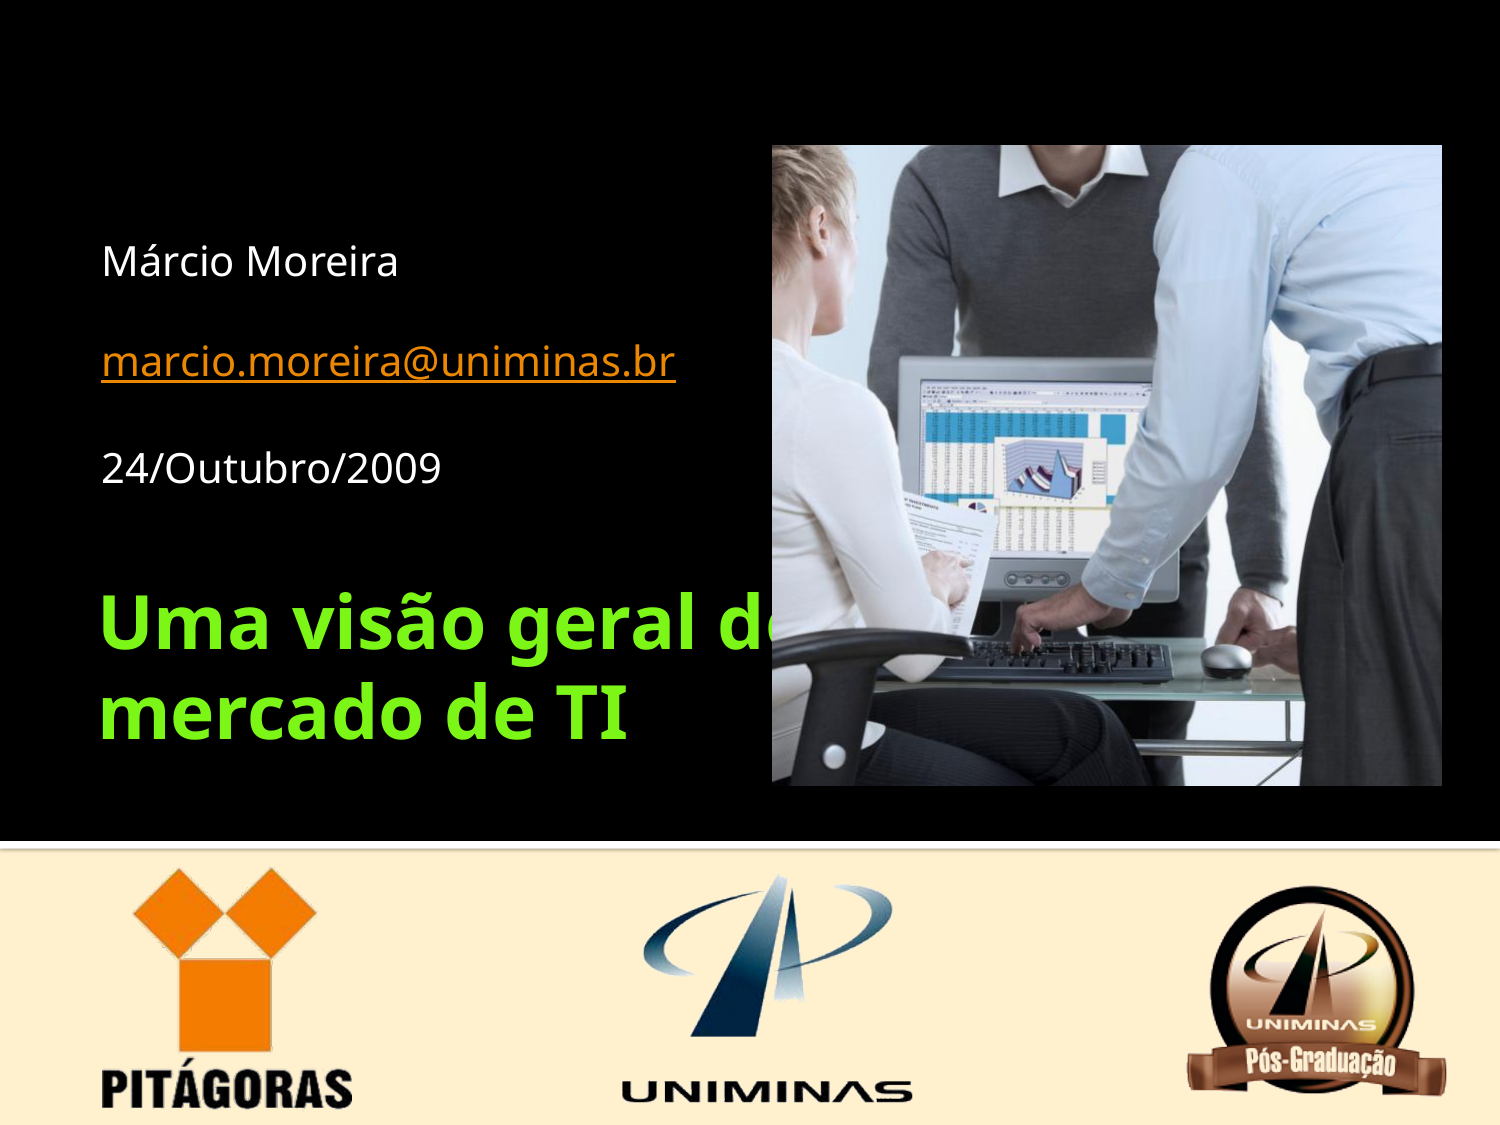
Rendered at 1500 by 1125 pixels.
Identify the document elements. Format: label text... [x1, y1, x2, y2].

subtitle Márcio Moreira marcio.moreira@uniminas.br 24/Outubro/2009 [82, 227, 766, 493]
title Uma visão geral do mercado de TI [82, 503, 1008, 825]
picture [621, 855, 915, 1104]
picture [1183, 867, 1450, 1108]
picture [772, 145, 1442, 786]
picture [102, 867, 352, 1114]
